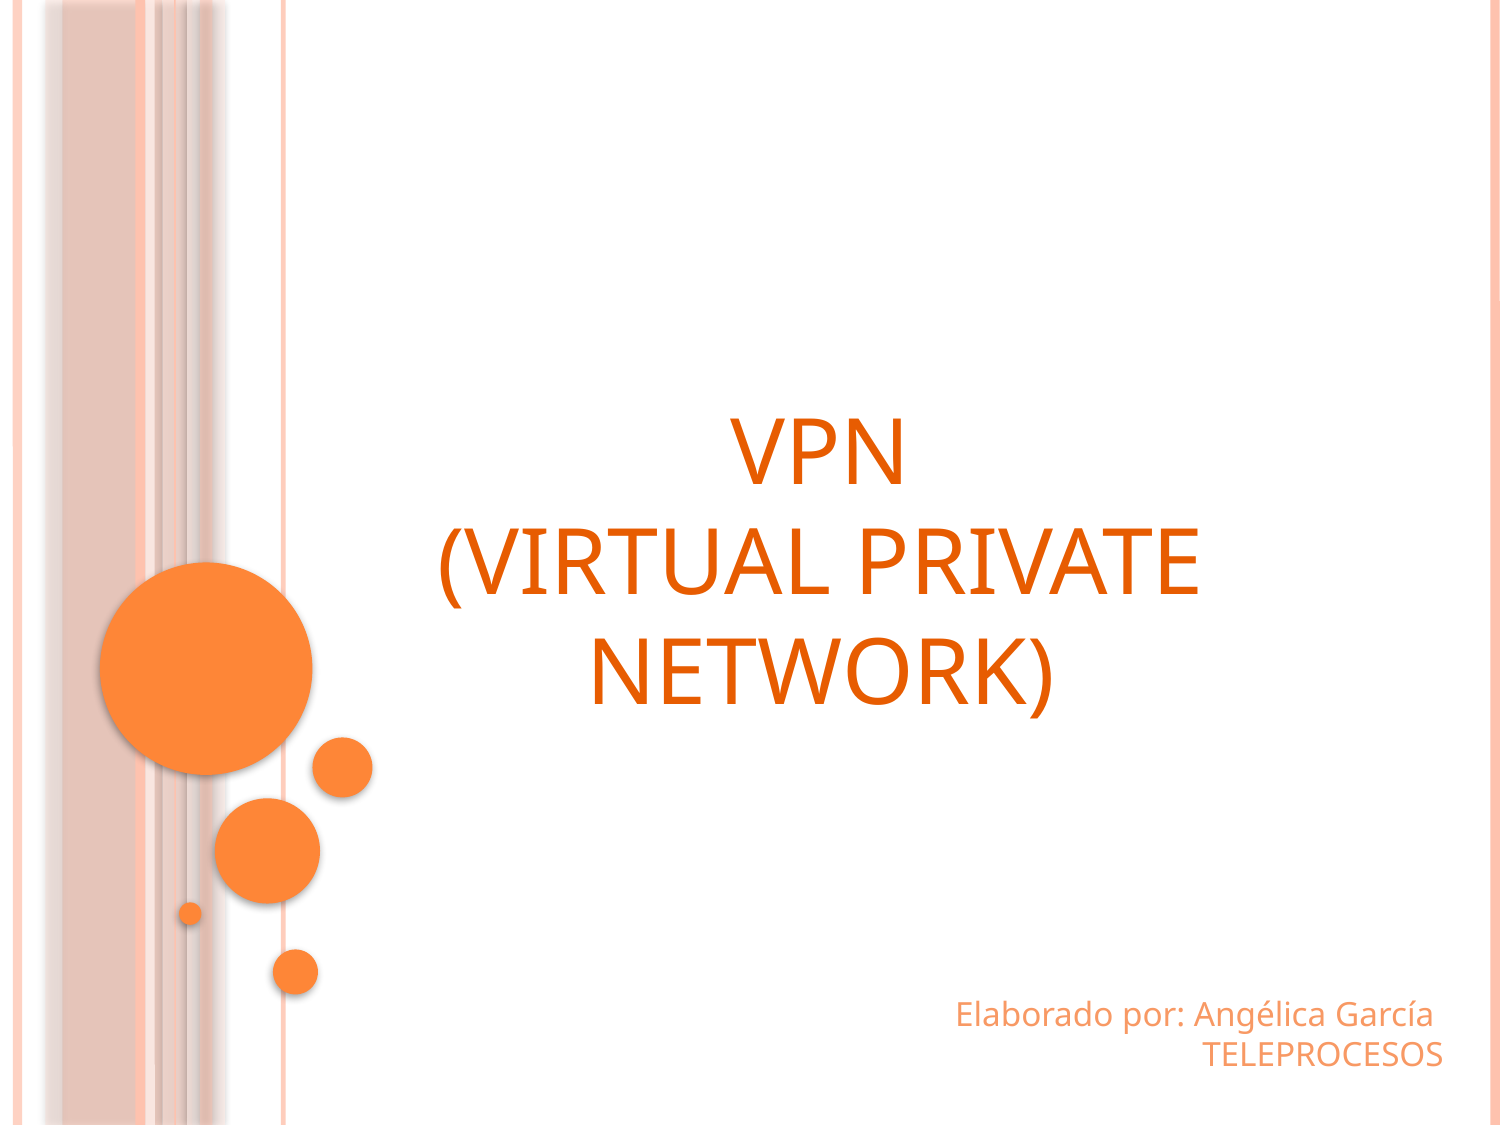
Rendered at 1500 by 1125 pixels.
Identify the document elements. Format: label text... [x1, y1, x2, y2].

text_box VPN (VIRTUAL PRIVATE NETWORK) [206, 385, 1435, 730]
text_box Elaborado por: Angélica García TELEPROCESOS [879, 986, 1459, 1081]
